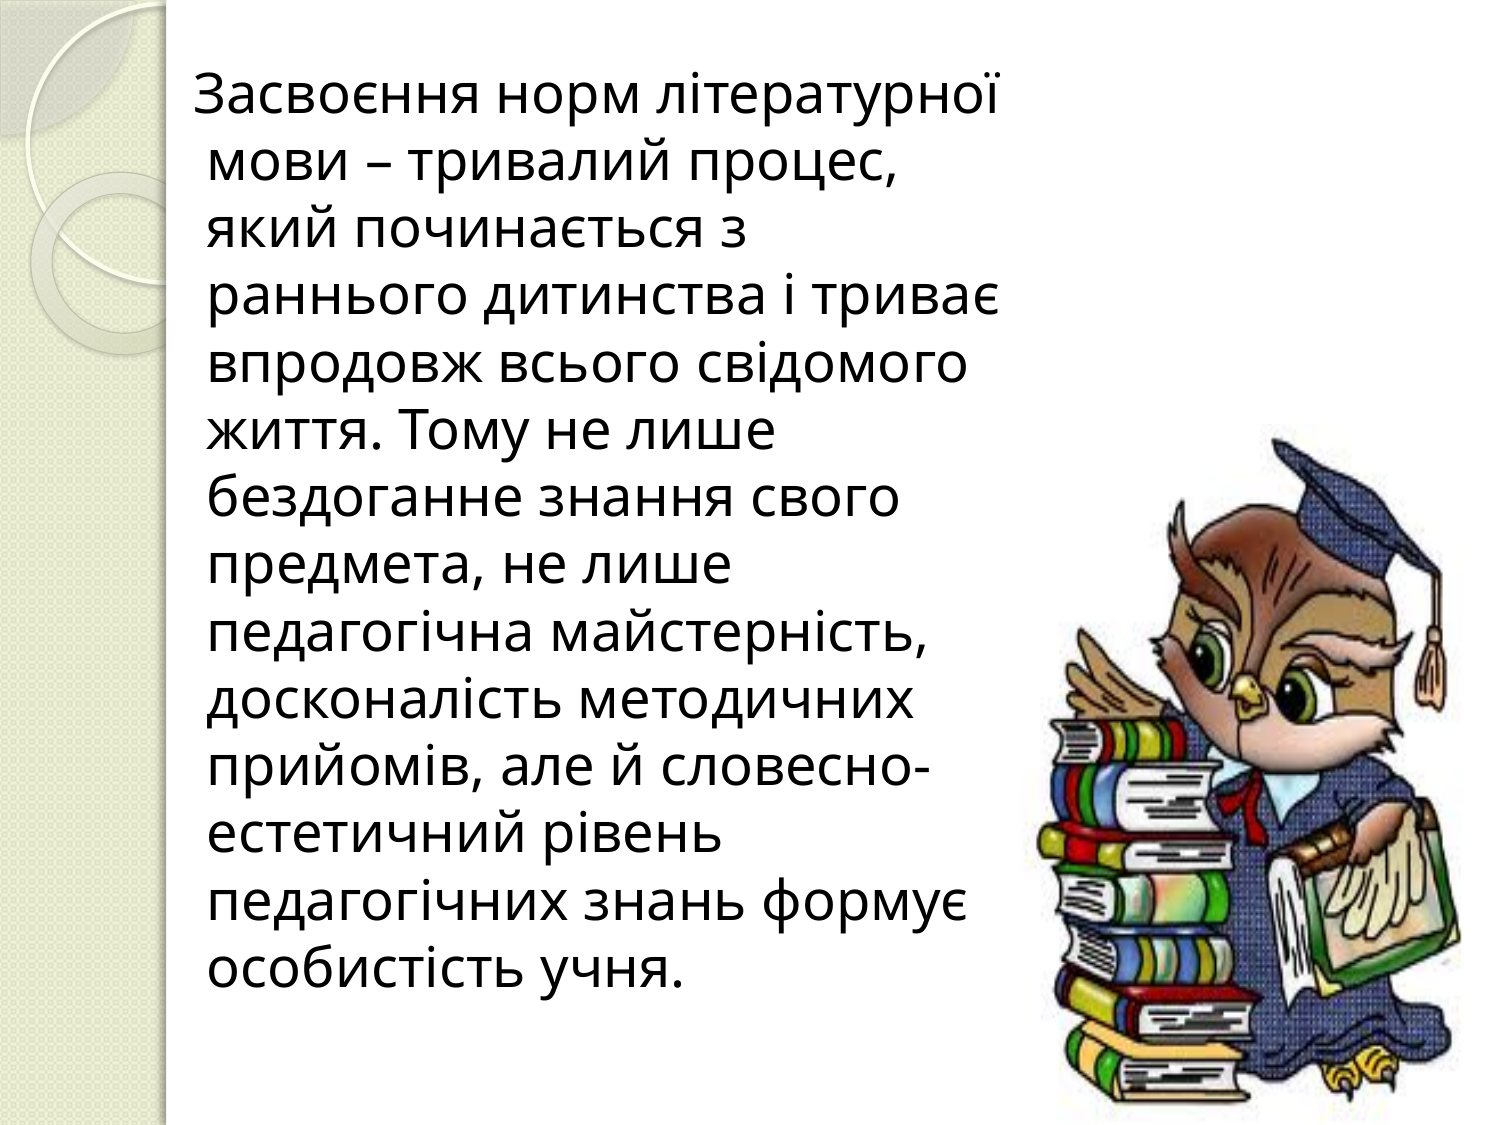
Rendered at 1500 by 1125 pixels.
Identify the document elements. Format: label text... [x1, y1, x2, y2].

picture [987, 424, 1500, 1125]
list Засвоєння норм літературної мови – тривалий процес, який починається з раннього дитинства і триває впродовж всього свідомого життя. Тому не лише бездоганне знання свого предмета, не лише педагогічна майстерність, досконалість методичних прийомів, але й словесно-естетичний рівень педагогічних знань формує особистість учня. [137, 50, 1025, 1025]
